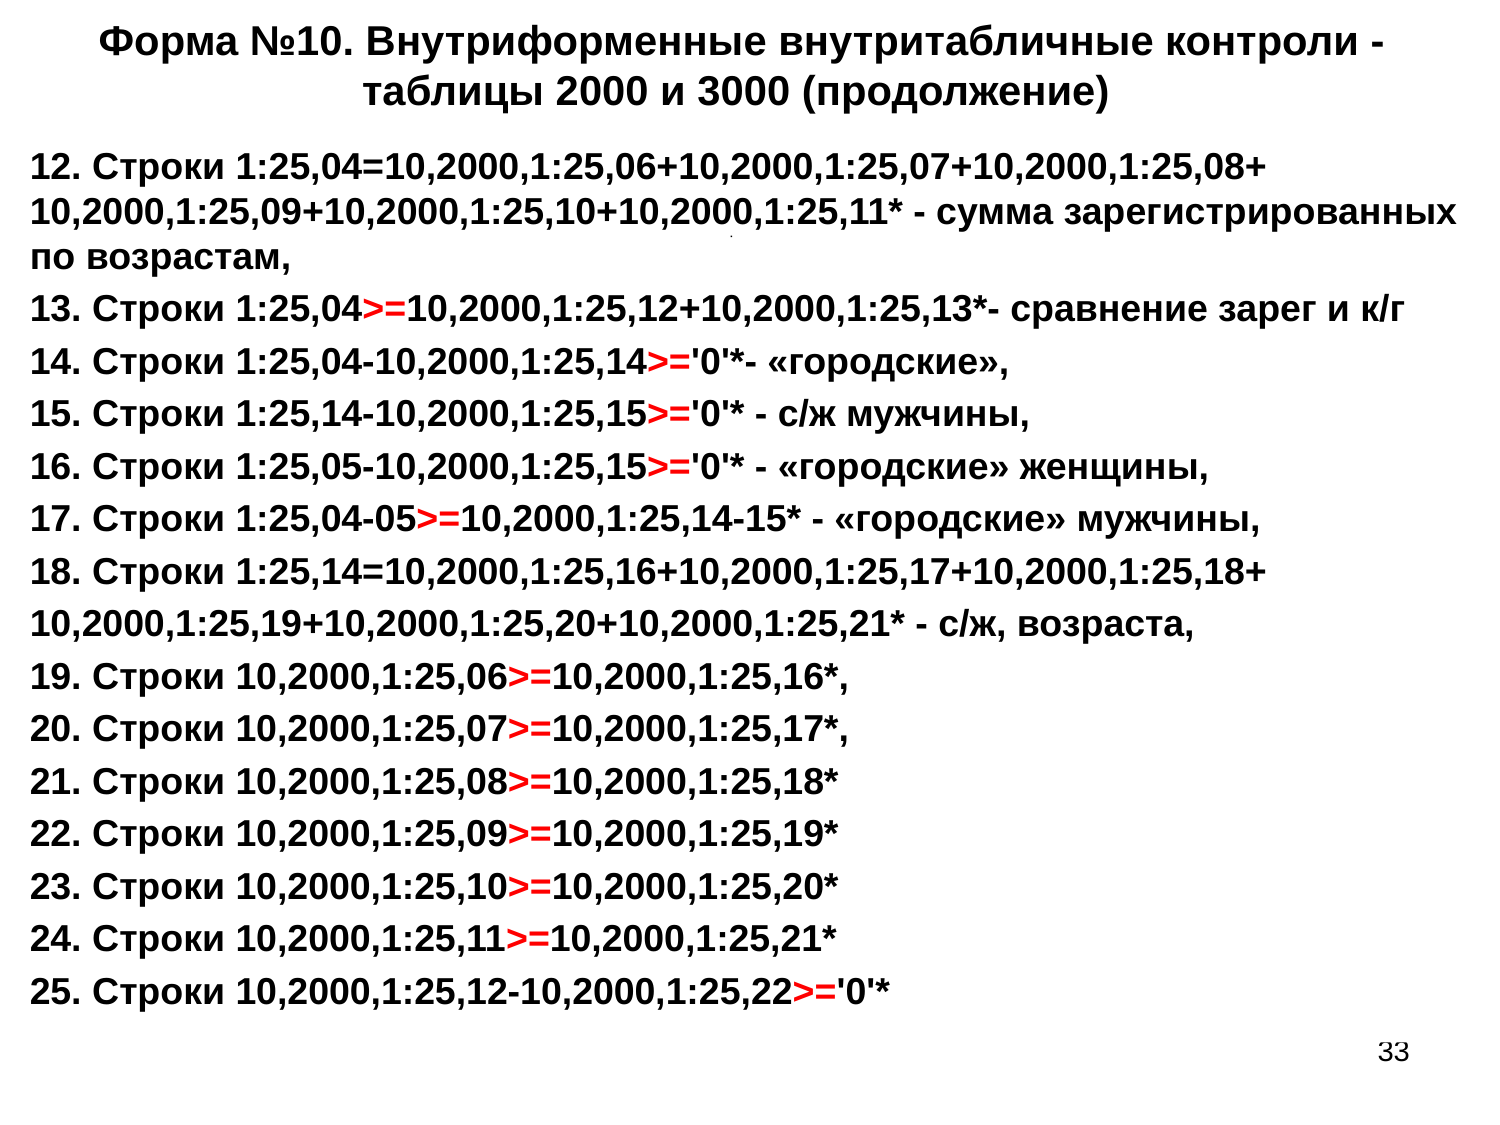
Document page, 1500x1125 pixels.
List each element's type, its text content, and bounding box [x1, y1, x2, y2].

list 12. Строки 1:25,04=10,2000,1:25,06+10,2000,1:25,07+10,2000,1:25,08+ 10,2000,1:25,09+10,2000,1:25,10+10,2000,1:25,11* - сумма зарегистрированных по возрастам, 13. Строки 1:25,04>=10,2000,1:25,12+10,2000,1:25,13*- сравнение зарег и к/г 14. Строки 1:25,04-10,2000,1:25,14>='0'*- «городские», 15. Строки 1:25,14-10,2000,1:25,15>='0'* - с/ж мужчины, 16. Строки 1:25,05-10,2000,1:25,15>='0'* - «городские» женщины, 17. Строки 1:25,04-05>=10,2000,1:25,14-15* - «городские» мужчины, 18. Строки 1:25,14=10,2000,1:25,16+10,2000,1:25,17+10,2000,1:25,18+ 10,2000,1:25,19+10,2000,1:25,20+10,2000,1:25,21* - с/ж, возраста, 19. Строки 10,2000,1:25,06>=10,2000,1:25,16*, 20. Строки 10,2000,1:25,07>=10,2000,1:25,17*, 21. Строки 10,2000,1:25,08>=10,2000,1:25,18* 22. Строки 10,2000,1:25,09>=10,2000,1:25,19* 23. Строки 10,2000,1:25,10>=10,2000,1:25,20* 24. Строки 10,2000,1:25,11>=10,2000,1:25,21* 25. Строки 10,2000,1:25,12-10,2000,1:25,22>='0'* [14, 134, 1482, 1043]
title Форма №10. Внутриформенные внутритабличные контроли - таблицы 2000 и 3000 (продолжение) [57, 15, 1427, 112]
slide_number 33 [1074, 1043, 1425, 1103]
